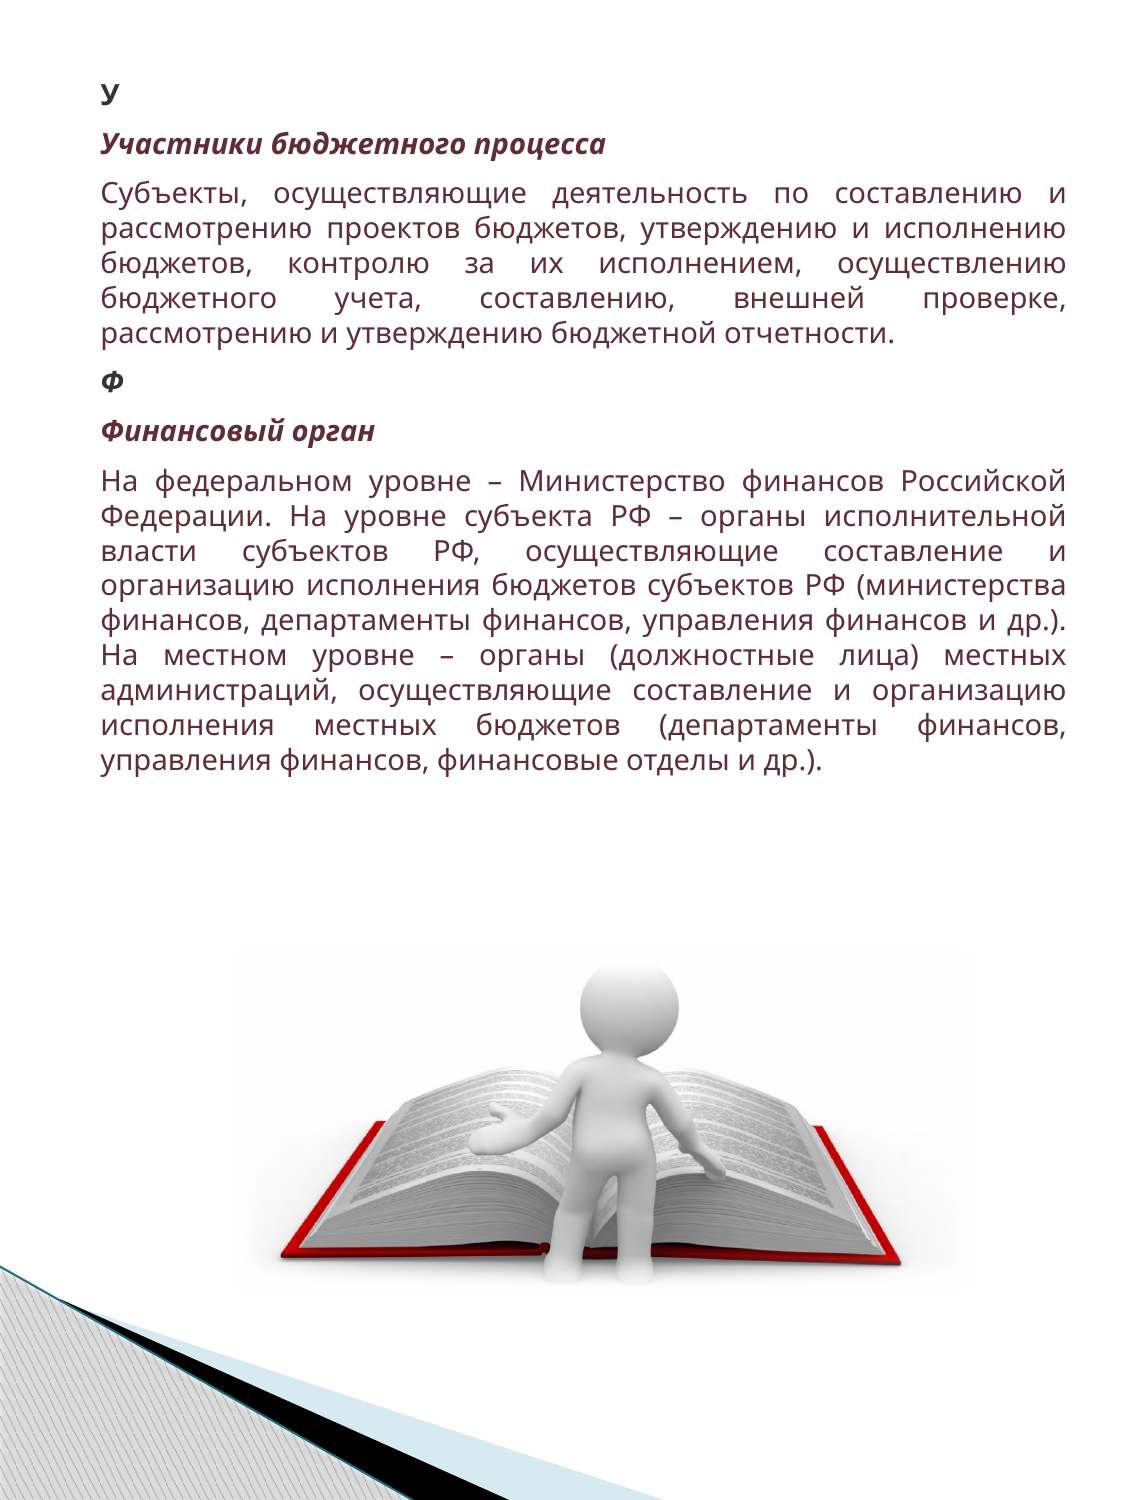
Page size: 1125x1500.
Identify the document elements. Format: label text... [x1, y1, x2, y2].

picture [231, 950, 977, 1291]
text_box У Участники бюджетного процесса Субъекты, осуществляющие деятельность по составлению и рассмотрению проектов бюджетов, утверждению и исполнению бюджетов, контролю за их исполнением, осуществлению бюджетного учета, составлению, внешней проверке, рассмотрению и утверждению бюджетной отчетности. Ф Финансовый орган На федеральном уровне – Министерство финансов Российской Федерации. На уровне субъекта РФ – органы исполнительной власти субъектов РФ, осуществляющие составление и организацию исполнения бюджетов субъектов РФ (министерства финансов, департаменты финансов, управления финансов и др.). На местном уровне – органы (должностные лица) местных администраций, осуществляющие составление и организацию исполнения местных бюджетов (департаменты финансов, управления финансов, финансовые отделы и др.). [78, 68, 1083, 916]
